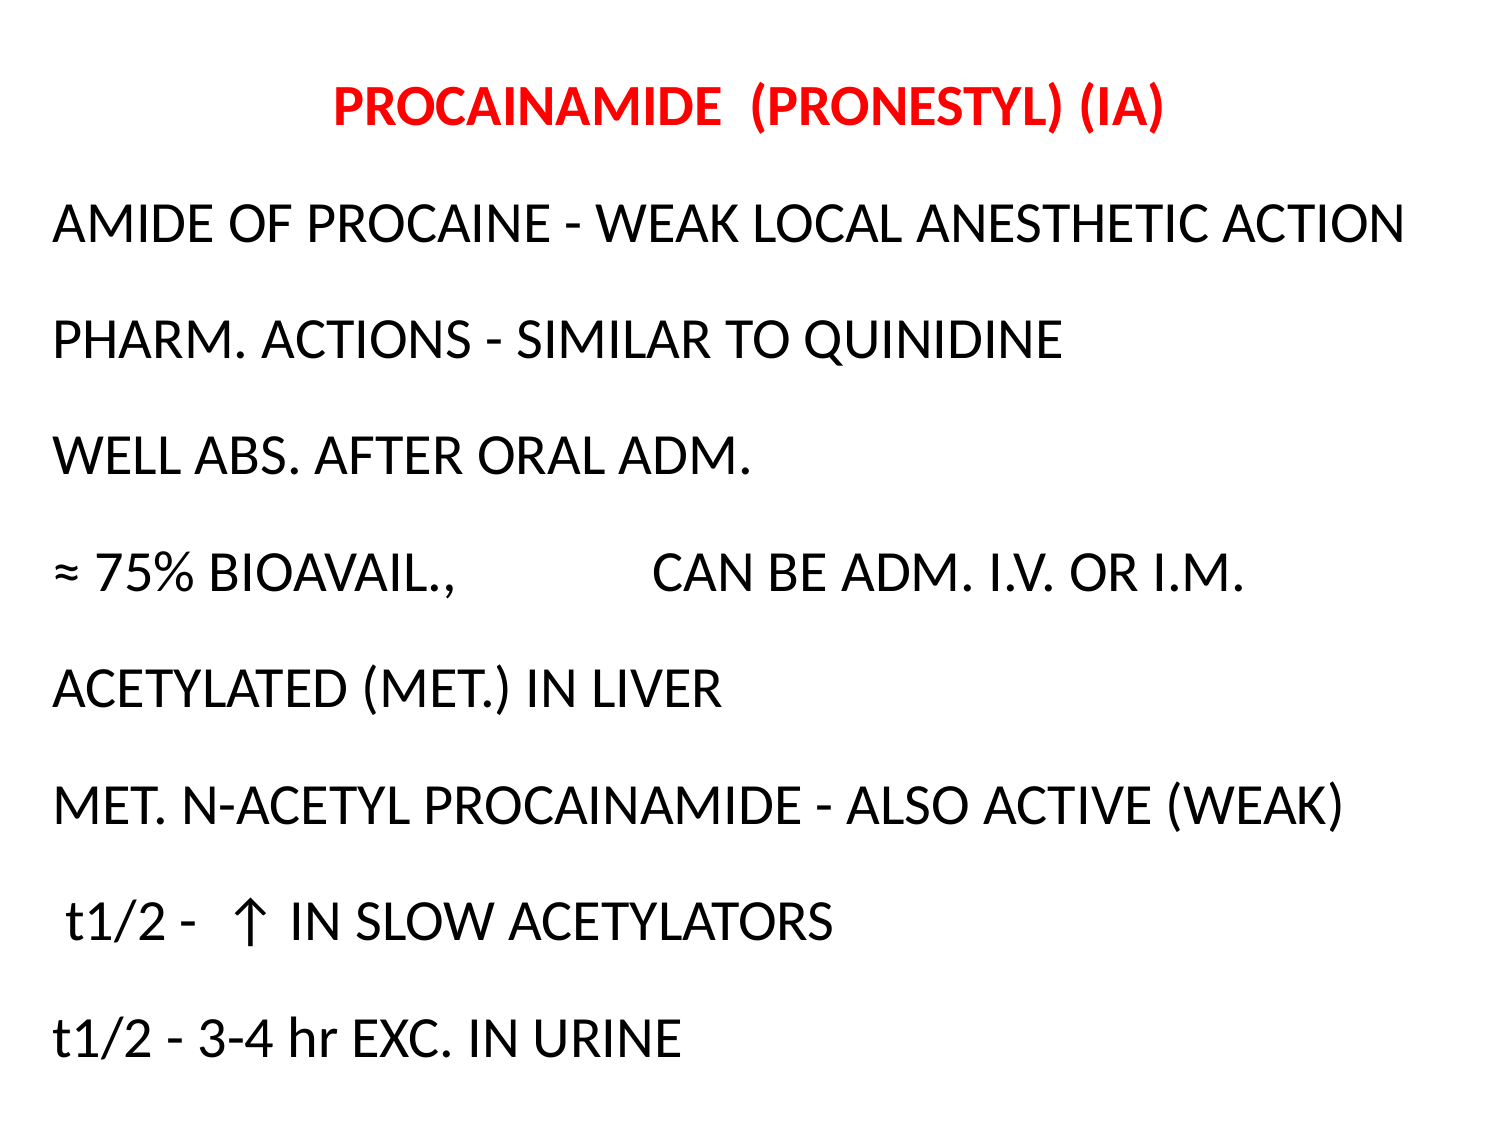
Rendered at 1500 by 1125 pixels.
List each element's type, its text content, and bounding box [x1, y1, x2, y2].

list PROCAINAMIDE (PRONESTYL) (IA) AMIDE OF PROCAINE - WEAK LOCAL ANESTHETIC ACTION PHARM. ACTIONS - SIMILAR TO QUINIDINE WELL ABS. AFTER ORAL ADM. ≈ 75% BIOAVAIL., CAN BE ADM. I.V. OR I.M. ACETYLATED (MET.) IN LIVER MET. N-ACETYL PROCAINAMIDE - ALSO ACTIVE (WEAK) t1/2 - ↑ IN SLOW ACETYLATORS t1/2 - 3-4 hr EXC. IN URINE [37, 24, 1475, 1100]
